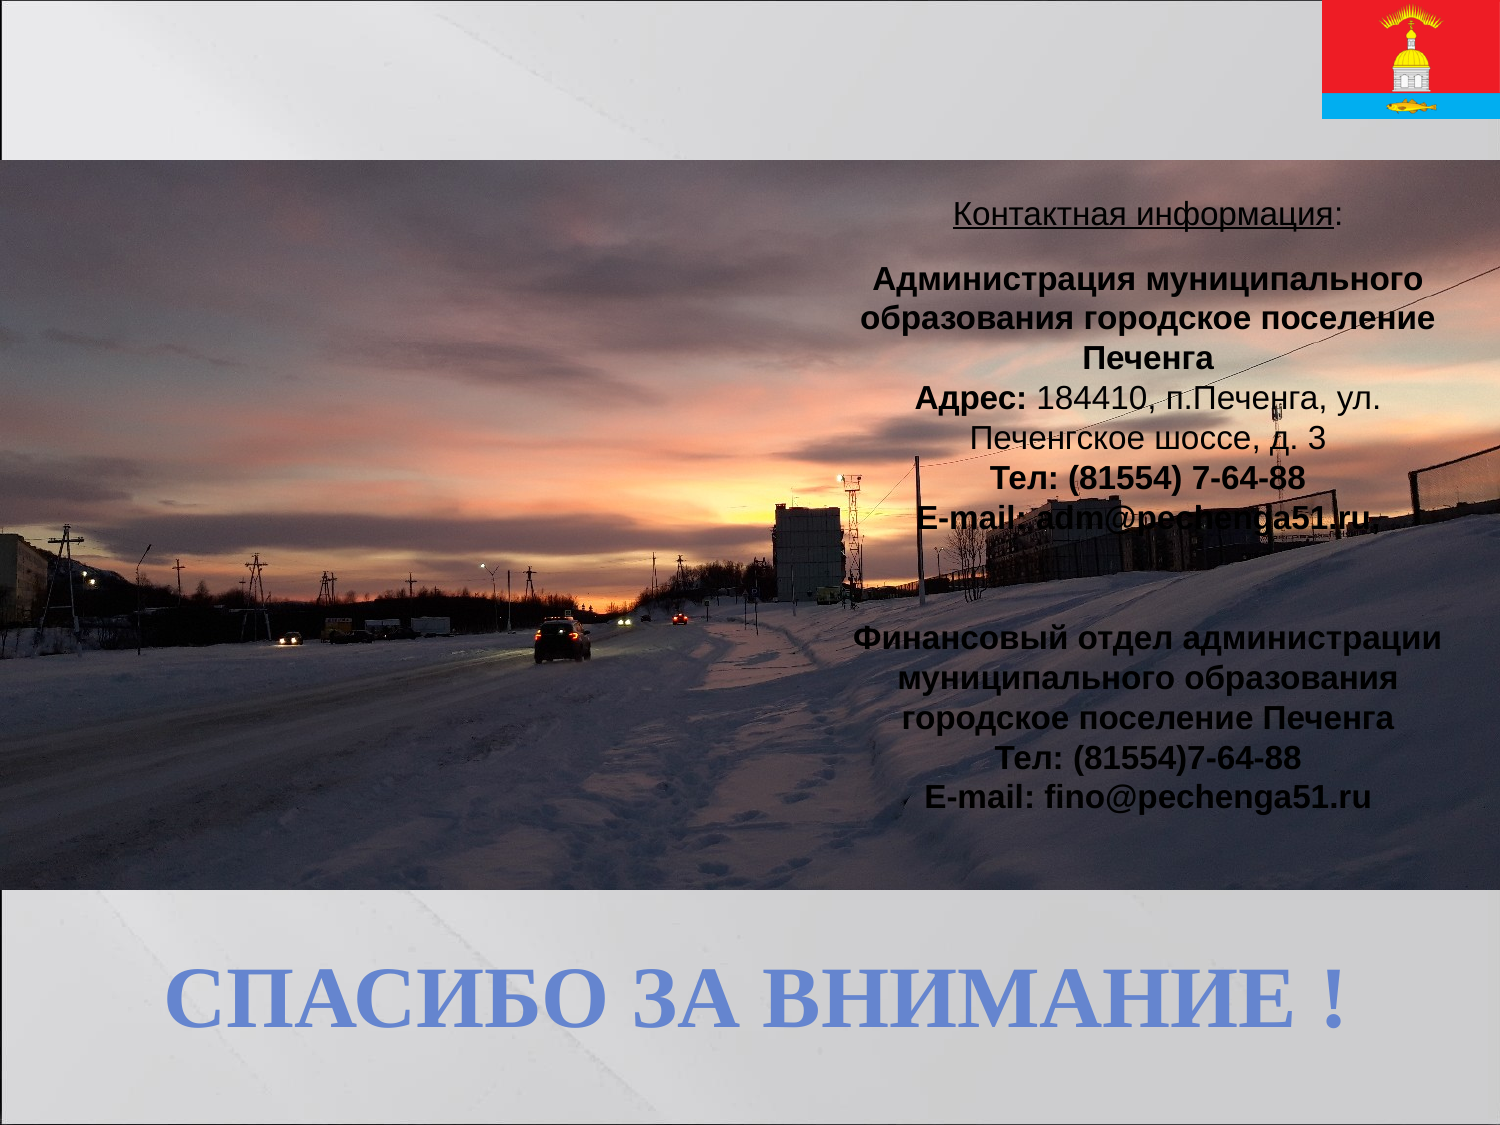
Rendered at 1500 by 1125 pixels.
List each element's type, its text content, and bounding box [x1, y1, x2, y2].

picture [0, 0, 1500, 1125]
picture [1388, 100, 1436, 113]
title Спасибо за внимание ! [147, 932, 1365, 1045]
